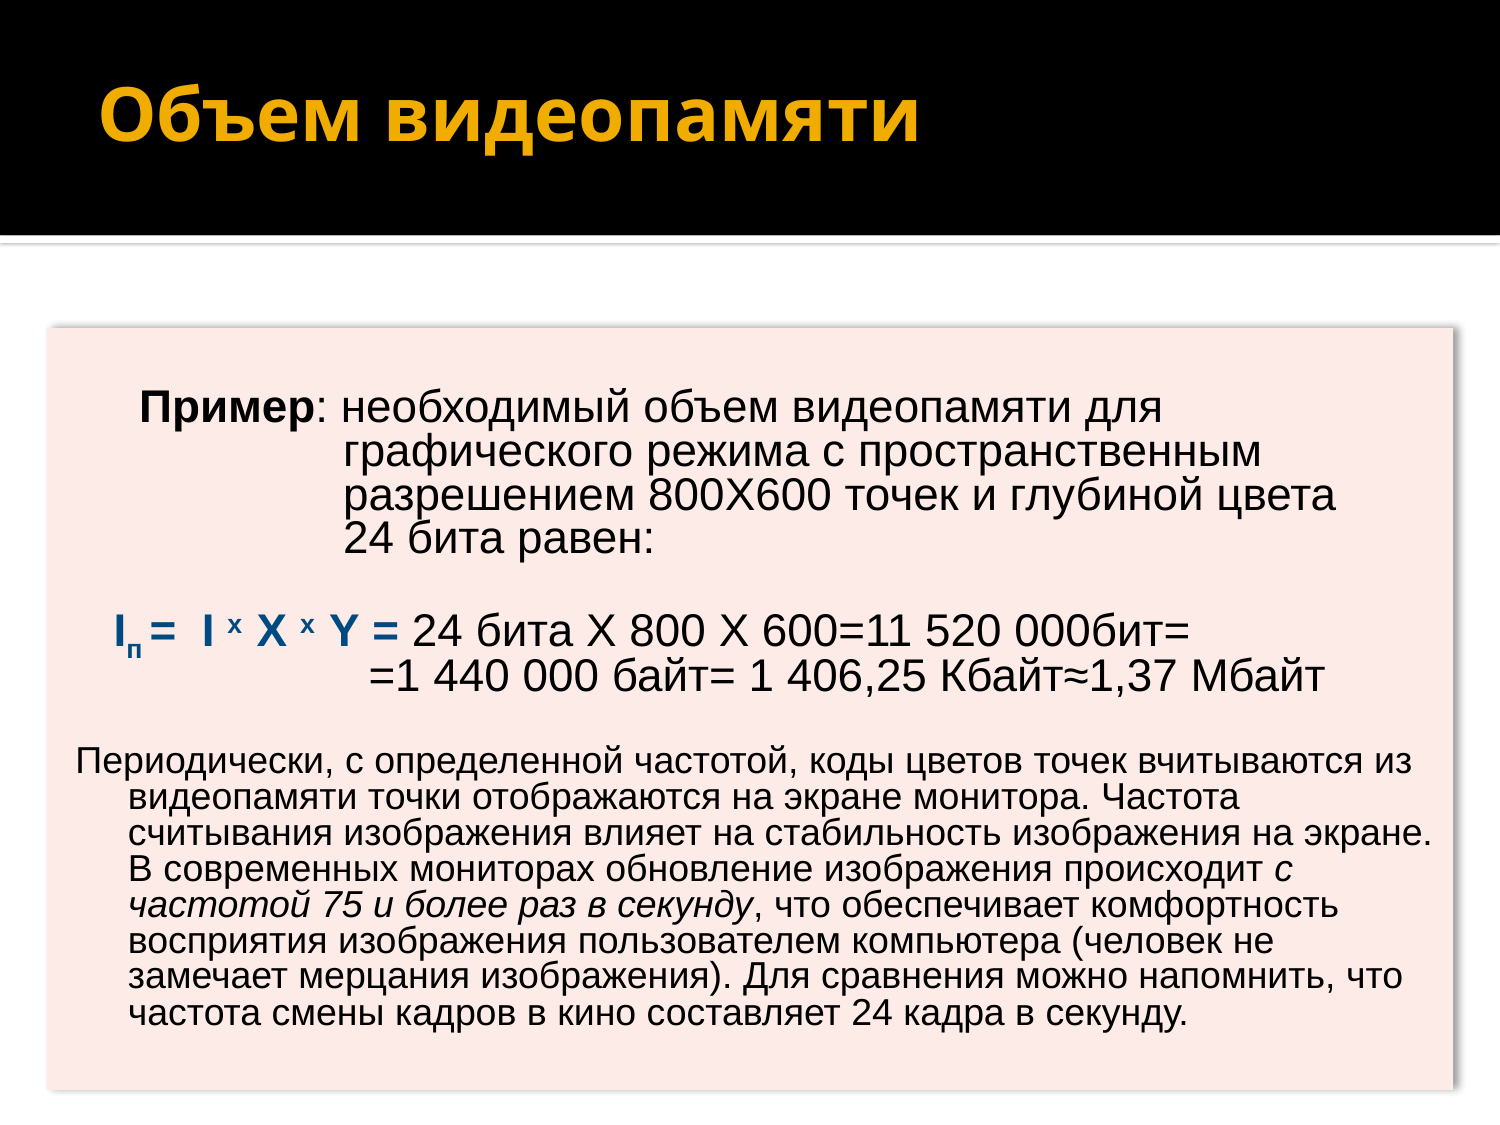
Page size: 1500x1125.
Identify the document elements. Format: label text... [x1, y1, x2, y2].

title Объем видеопамяти [82, 58, 1432, 164]
list Пример: необходимый объем видеопамяти для графического режима с пространственным разрешением 800X600 точек и глубиной цвета 24 бита равен: Iп = I x X x Y = 24 бита X 800 X 600=11 520 000бит= =1 440 000 байт= 1 406,25 Кбайт≈1,37 Мбайт Периодически, с определенной частотой, коды цветов точек вчитываются из видеопамяти точки отображаются на экране монитора. Частота считывания изображения влияет на стабильность изображения на экране. В современных мониторах обновление изображения происходит c частотой 75 и более раз в секунду, что обеспечивает комфортность восприятия изображения пользователем компьютера (человек не замечает мерцания изображения). Для сравнения можно напомнить, что частота смены кадров в кино составляет 24 кадра в секунду. [46, 328, 1454, 1090]
